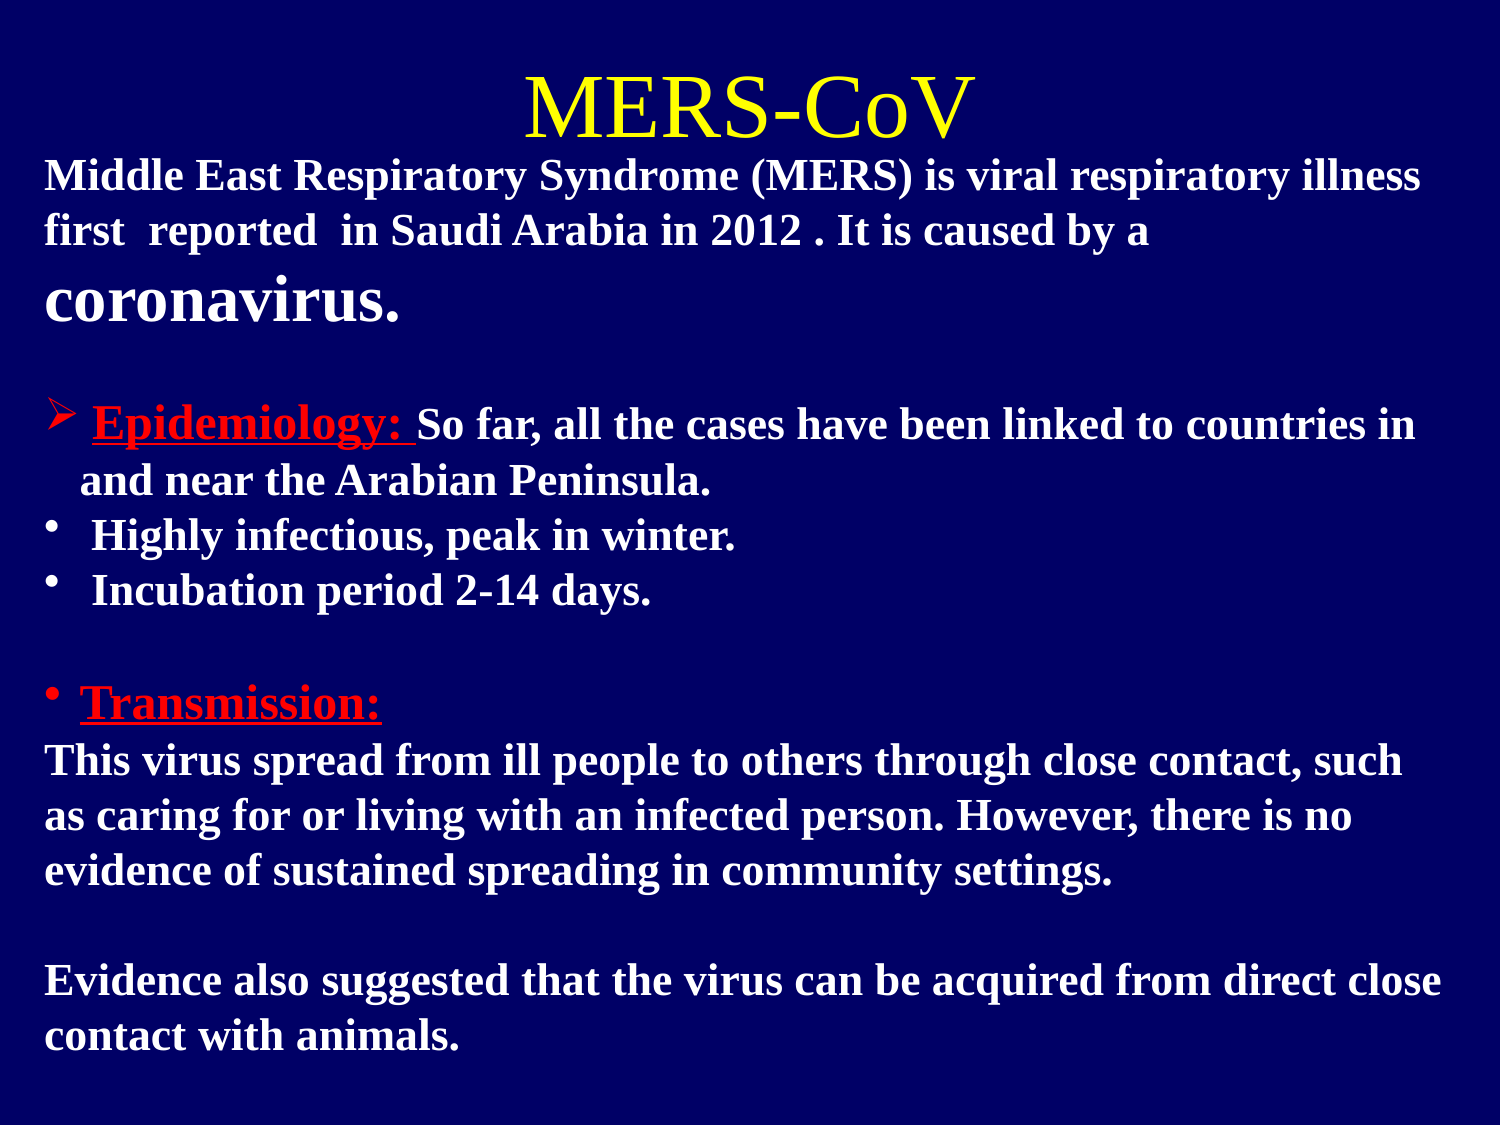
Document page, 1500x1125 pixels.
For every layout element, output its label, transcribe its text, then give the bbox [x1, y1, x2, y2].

title MERS-CoV [74, 6, 1426, 137]
text_box Middle East Respiratory Syndrome (MERS) is viral respiratory illness first reported in Saudi Arabia in 2012 . It is caused by a coronavirus. Epidemiology: So far, all the cases have been linked to countries in and near the Arabian Peninsula. Highly infectious, peak in winter. Incubation period 2-14 days. Transmission: This virus spread from ill people to others through close contact, such as caring for or living with an infected person. However, there is no evidence of sustained spreading in community settings. Evidence also suggested that the virus can be acquired from direct close contact with animals. [29, 137, 1459, 1122]
